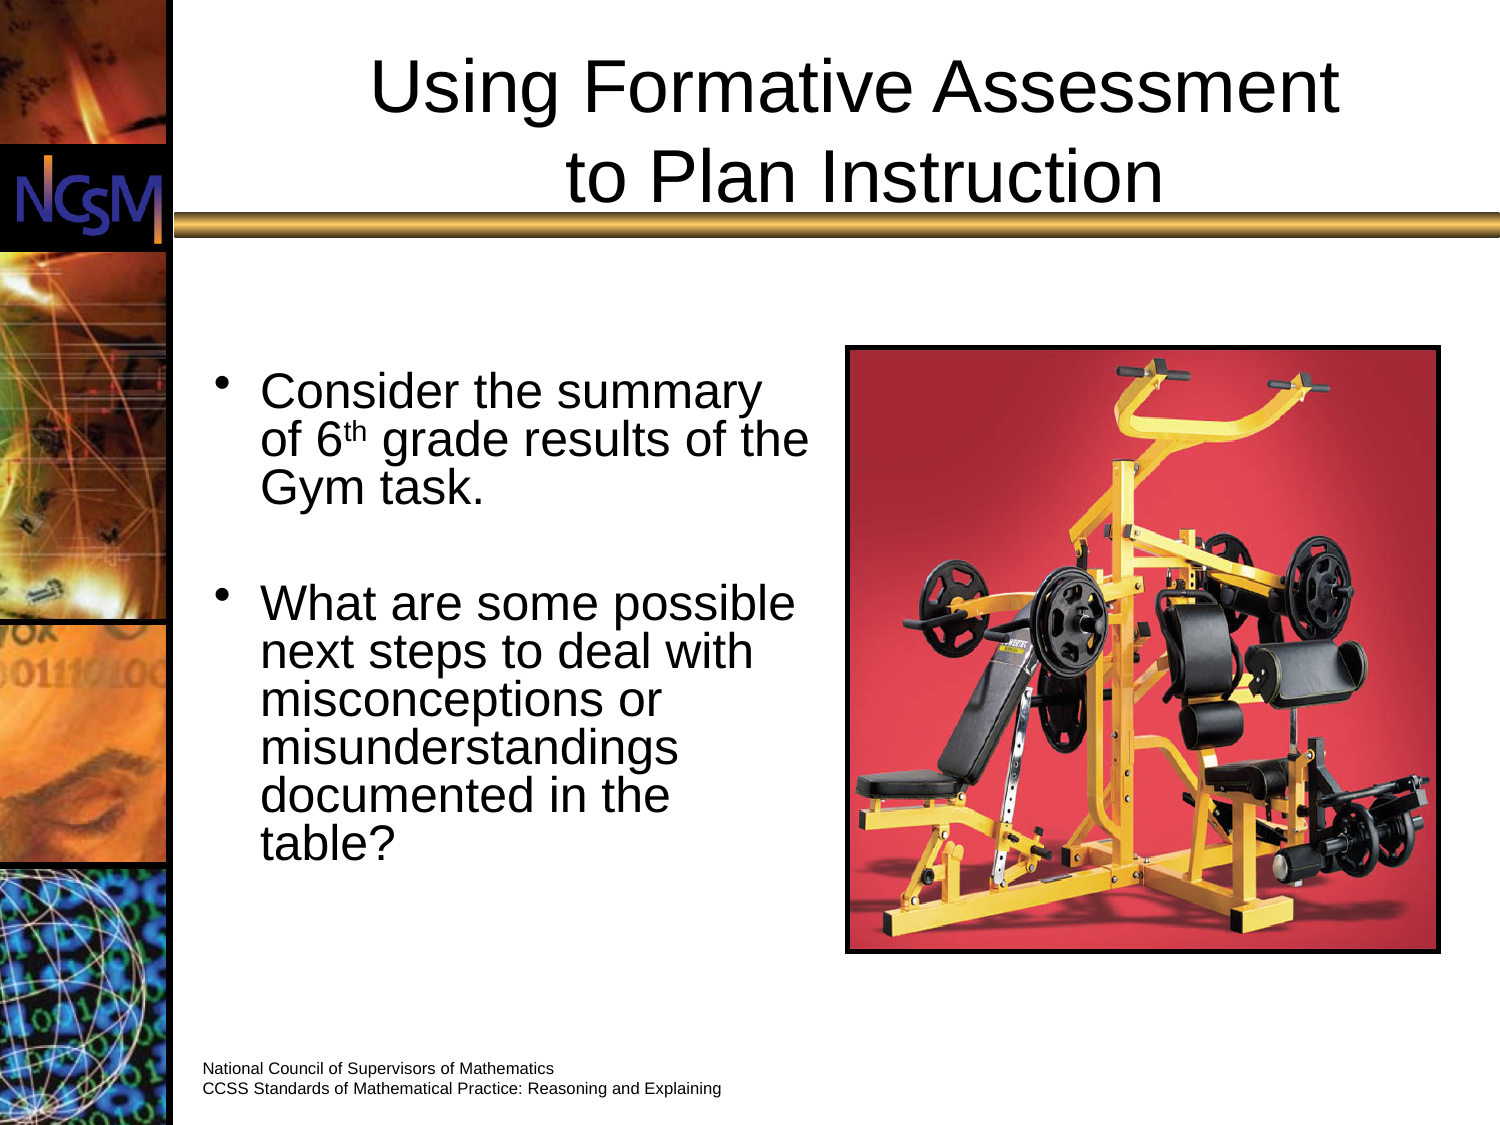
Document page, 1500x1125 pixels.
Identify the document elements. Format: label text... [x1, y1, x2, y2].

picture [0, 0, 167, 619]
picture [849, 349, 1436, 950]
list Consider the summary of 6th grade results of the Gym task. What are some possible next steps to deal with misconceptions or misunderstandings documented in the table? [199, 363, 825, 975]
title Using Formative Assessment to Plan Instruction [350, 24, 1382, 230]
picture [0, 869, 166, 1125]
picture [0, 625, 166, 862]
slide_number National Council of Supervisors of Mathematics CCSS Standards of Mathematical Practice: Reasoning and Explaining [187, 1050, 900, 1125]
